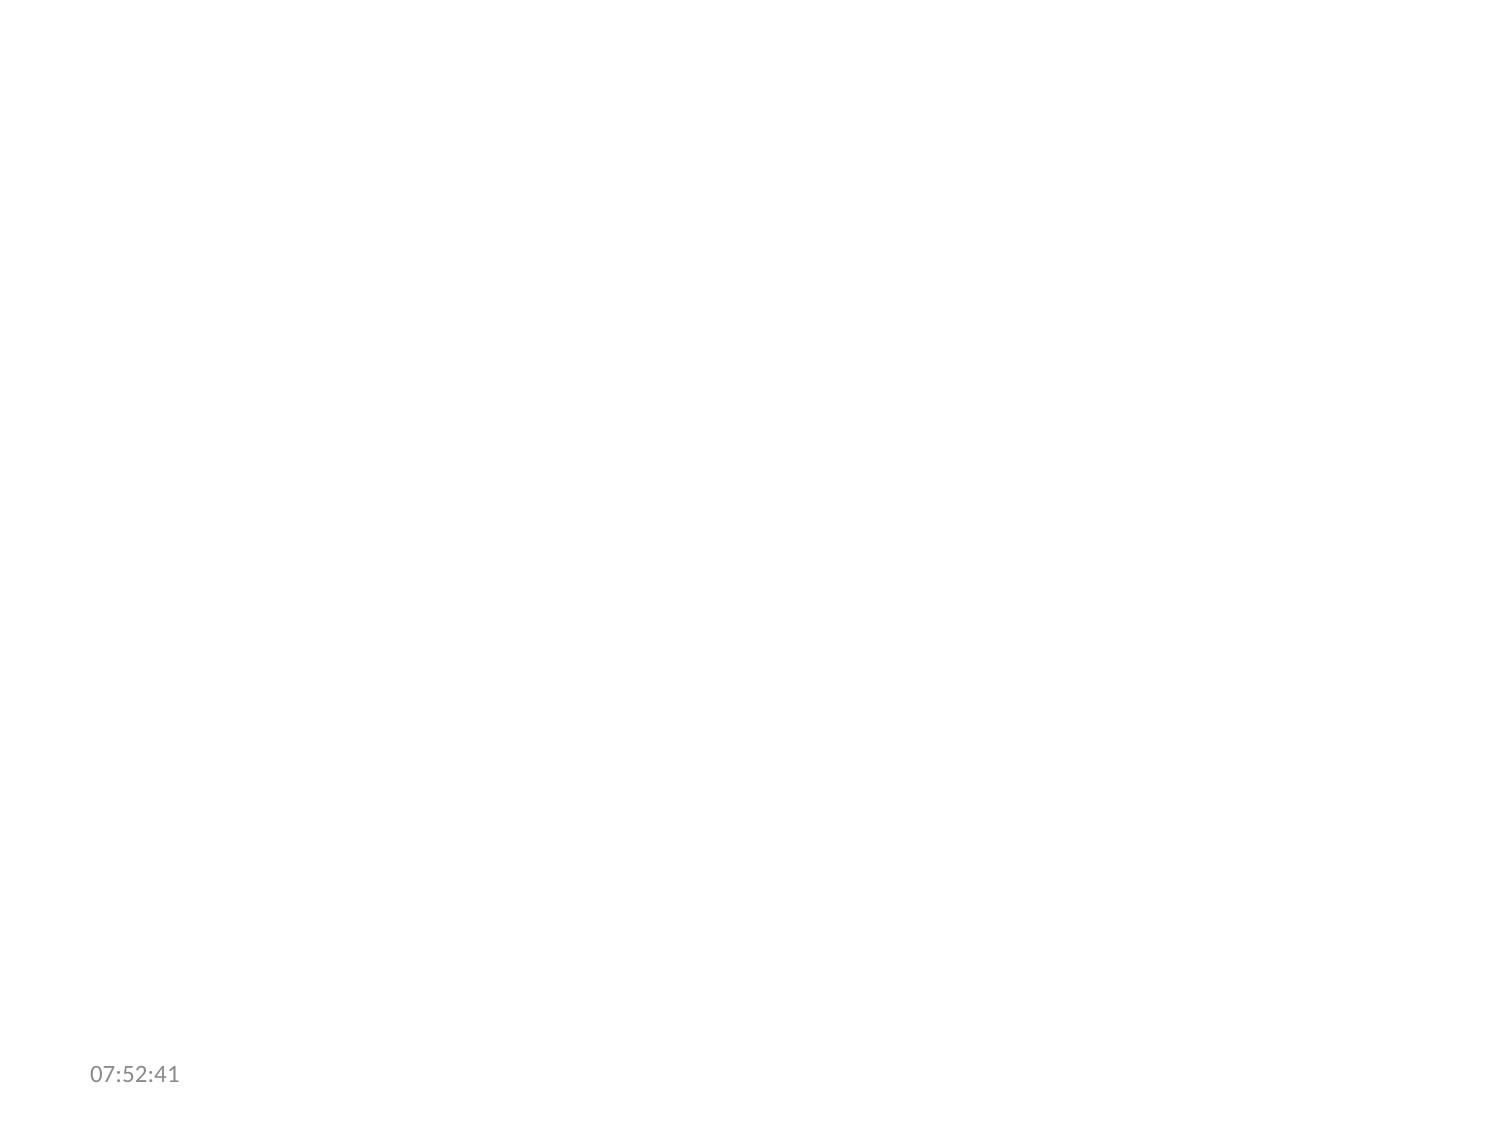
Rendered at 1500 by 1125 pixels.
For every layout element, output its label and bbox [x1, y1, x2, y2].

slide_number [75, 1042, 425, 1103]
